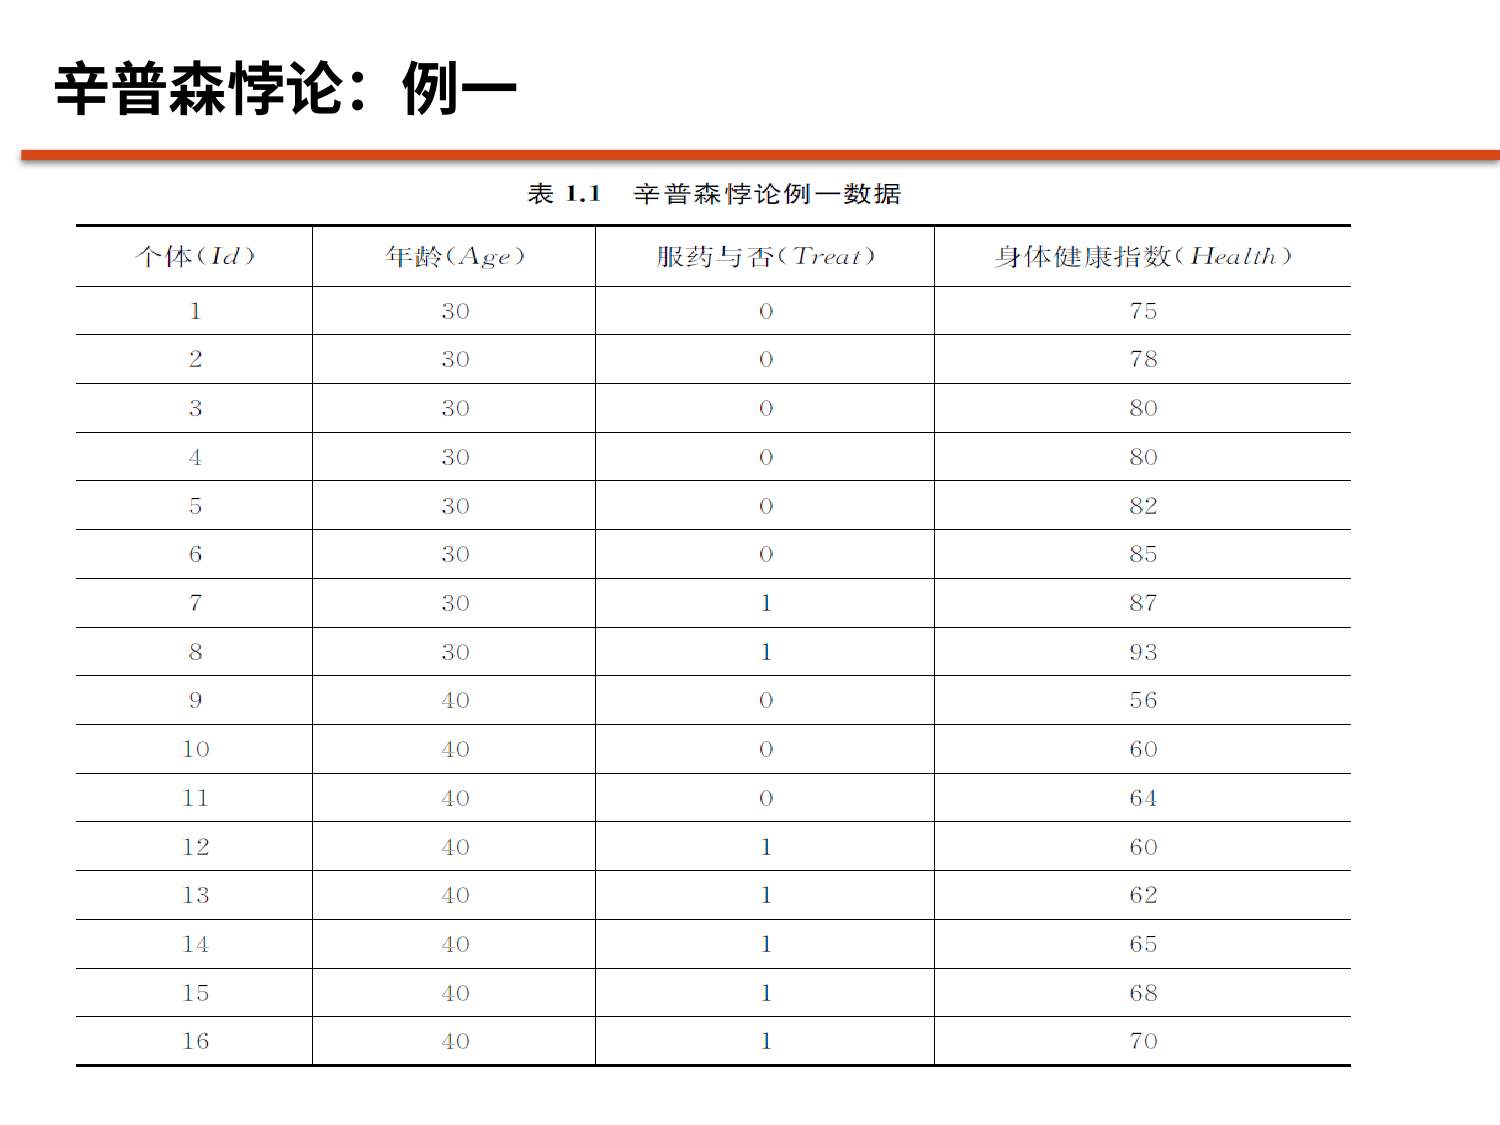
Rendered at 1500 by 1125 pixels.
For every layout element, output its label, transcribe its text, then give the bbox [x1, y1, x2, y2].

picture [58, 174, 1401, 1088]
footer 版权所有@上海财经大学出版社，使用需经授权 [975, 1046, 1463, 1109]
title 辛普森悖论：例一 [37, 50, 1369, 138]
